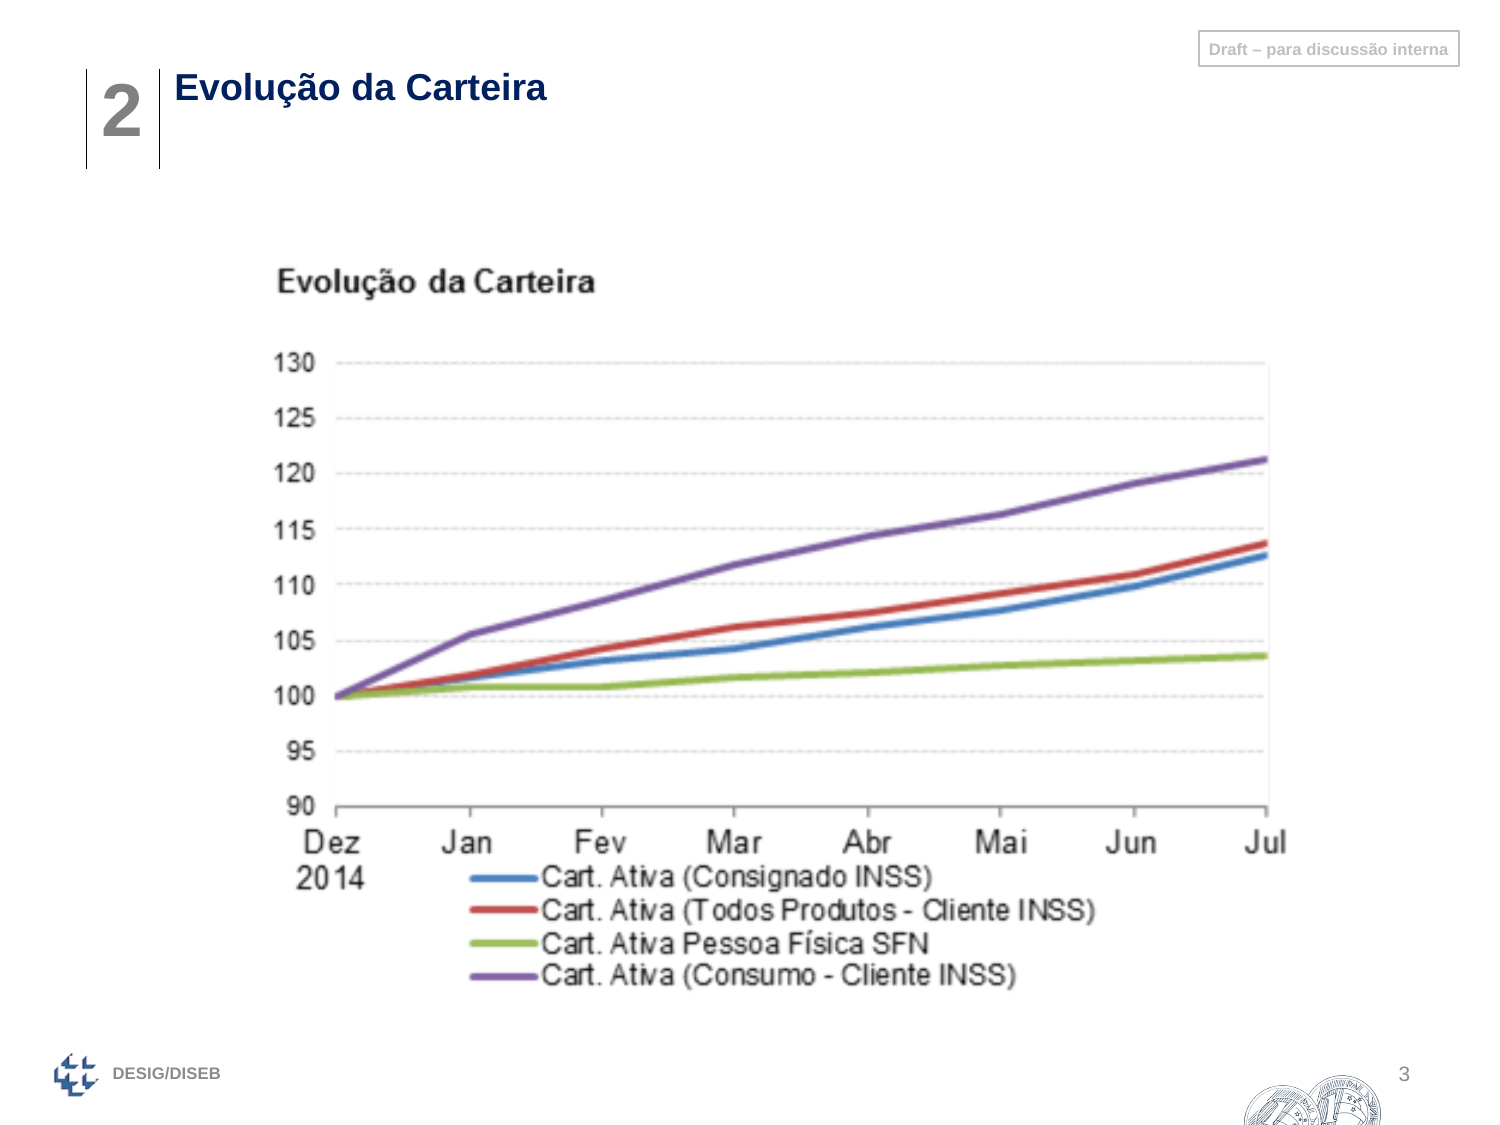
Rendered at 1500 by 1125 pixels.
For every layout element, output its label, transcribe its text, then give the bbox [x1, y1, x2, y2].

picture [51, 1050, 97, 1098]
slide_number 3 [1074, 1042, 1425, 1103]
picture [1241, 1070, 1384, 1125]
footer DESIG/DISEB [97, 1042, 431, 1103]
picture [241, 231, 1313, 994]
text_box Evolução da Carteira [159, 60, 1471, 186]
text_box 2 [86, 54, 148, 179]
